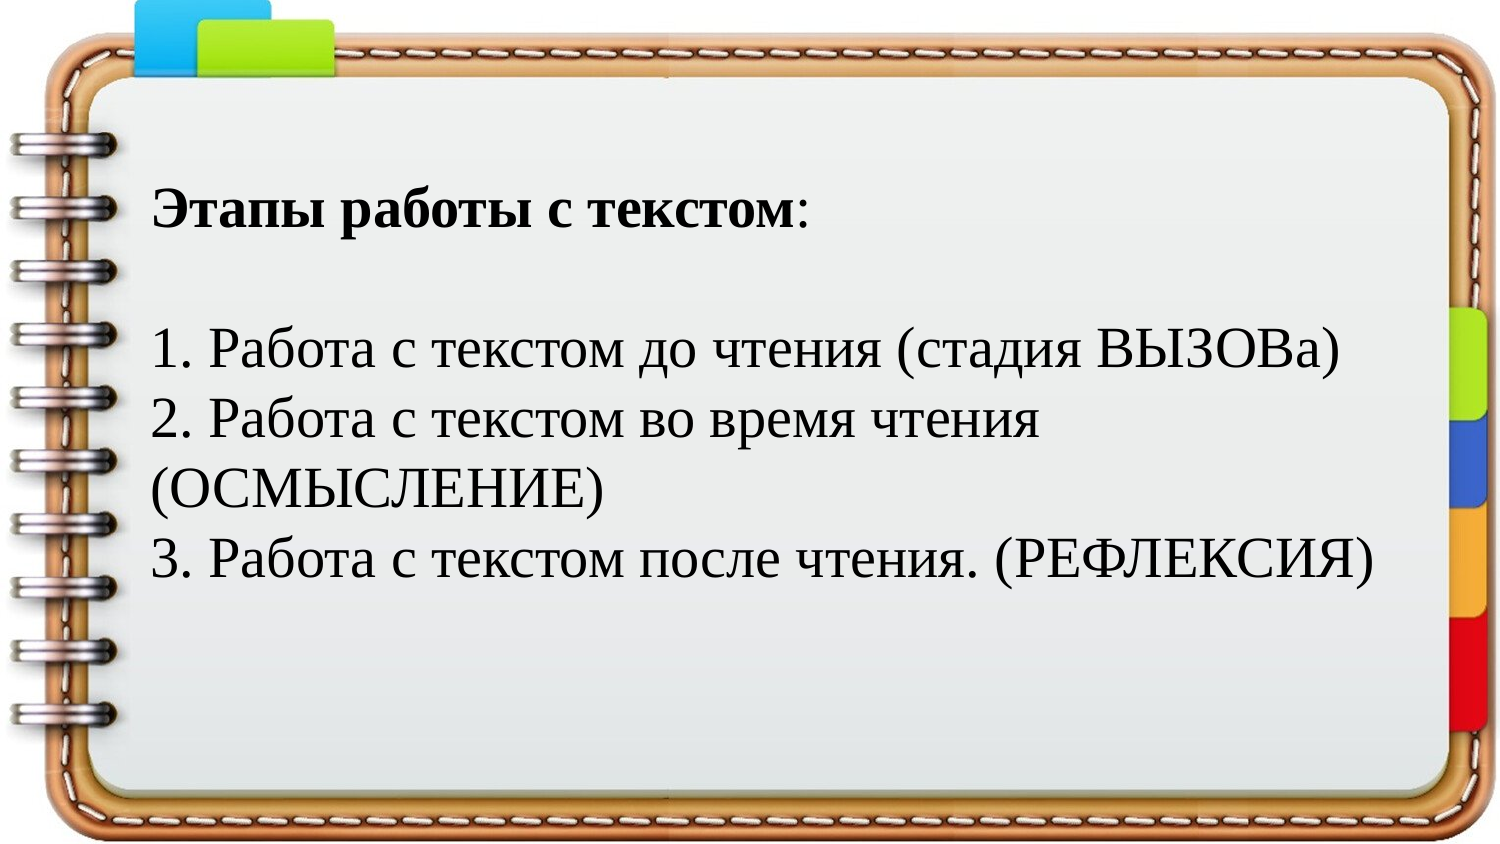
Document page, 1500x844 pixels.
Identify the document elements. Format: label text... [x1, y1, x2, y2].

picture [0, 0, 1500, 844]
text_box Этапы работы с текстом: 1. Работа с текстом до чтения (стадия ВЫЗОВа) 2. Работа с текстом во время чтения (ОСМЫСЛЕНИЕ) 3. Работа с текстом после чтения. (РЕФЛЕКСИЯ) [135, 161, 1413, 597]
